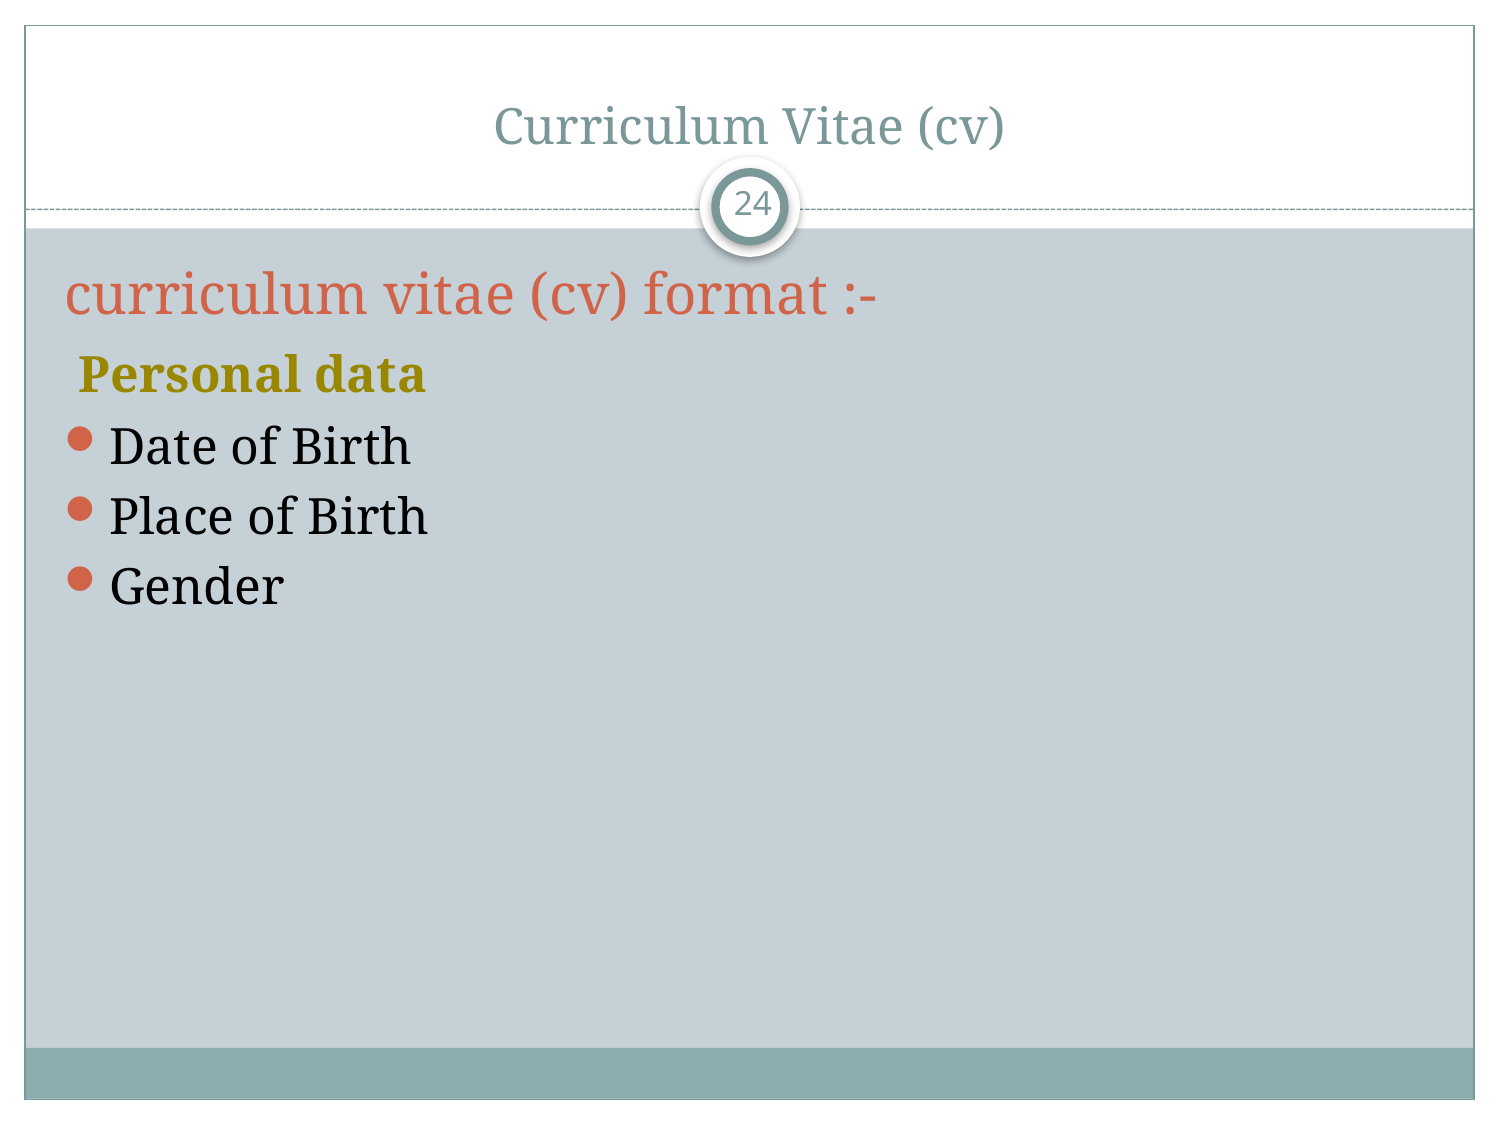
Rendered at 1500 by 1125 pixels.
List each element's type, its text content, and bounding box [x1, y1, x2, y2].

list curriculum vitae (cv) format :- Personal data Date of Birth Place of Birth Gender [49, 250, 1445, 1001]
title Curriculum Vitae (cv) [49, 37, 1450, 162]
slide_number 24 [715, 168, 791, 241]
